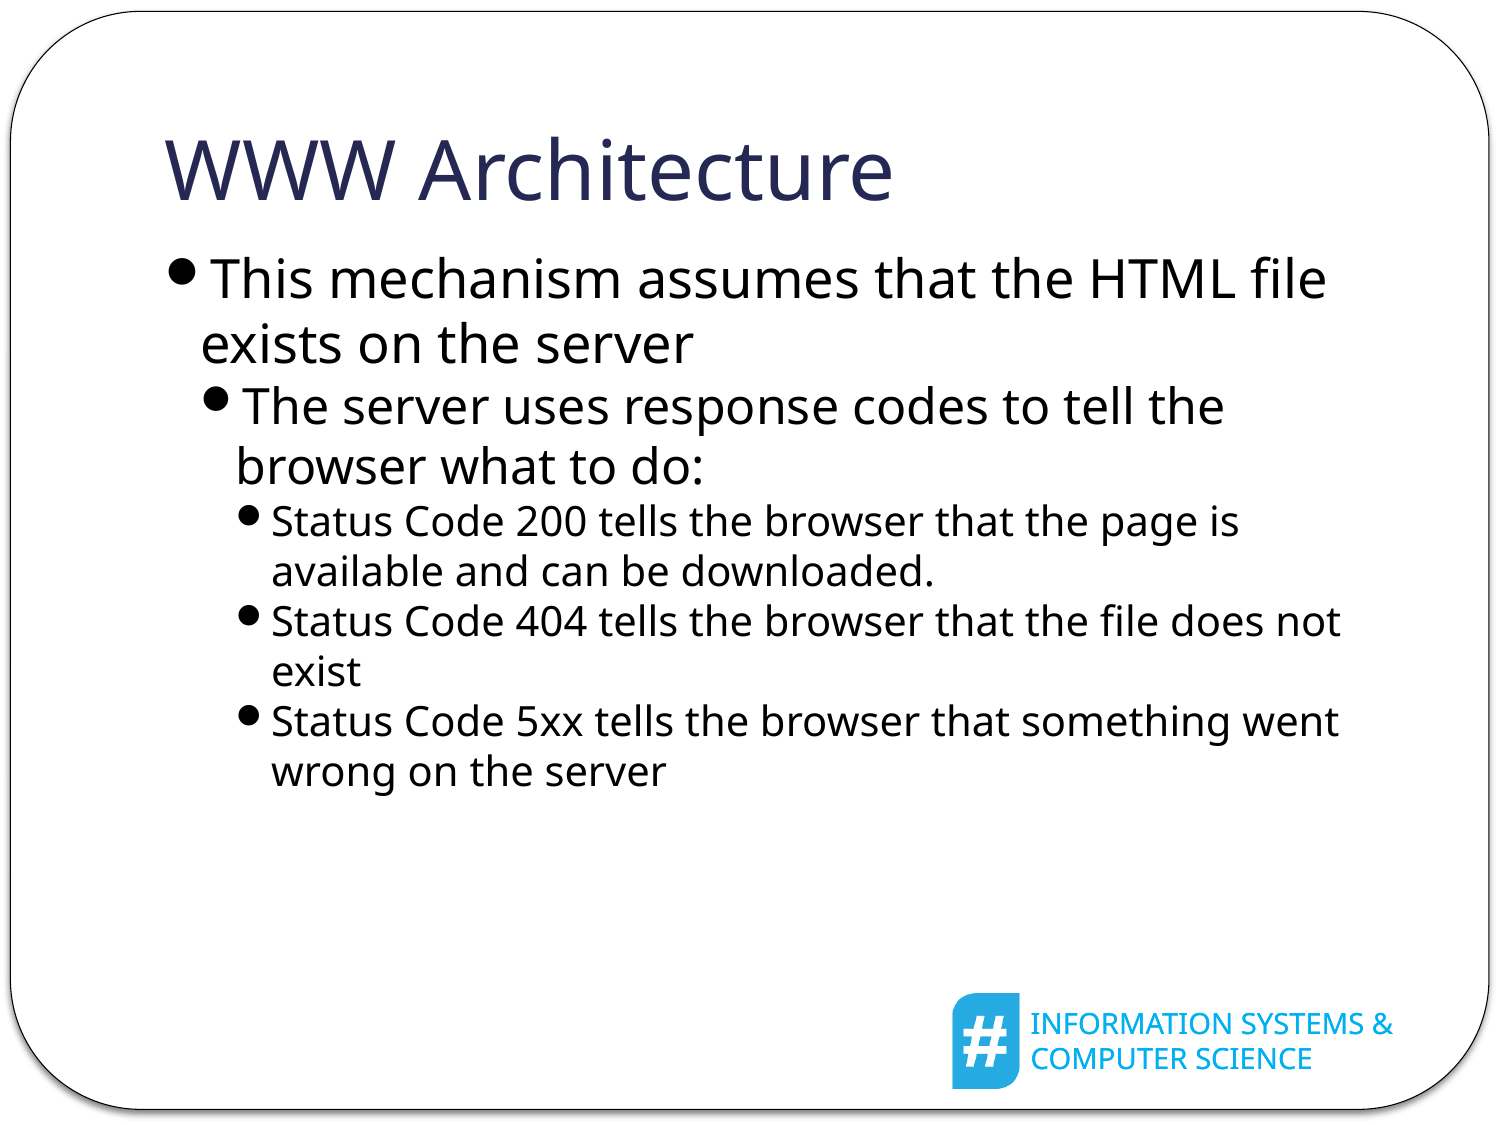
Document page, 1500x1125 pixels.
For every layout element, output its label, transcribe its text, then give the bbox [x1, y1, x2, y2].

text_box WWW Architecture [150, 45, 1425, 233]
picture [950, 990, 1022, 1090]
text_box This mechanism assumes that the HTML file exists on the server The server uses response codes to tell the browser what to do: Status Code 200 tells the browser that the page is available and can be downloaded. Status Code 404 tells the browser that the file does not exist Status Code 5xx tells the browser that something went wrong on the server [150, 237, 1425, 988]
